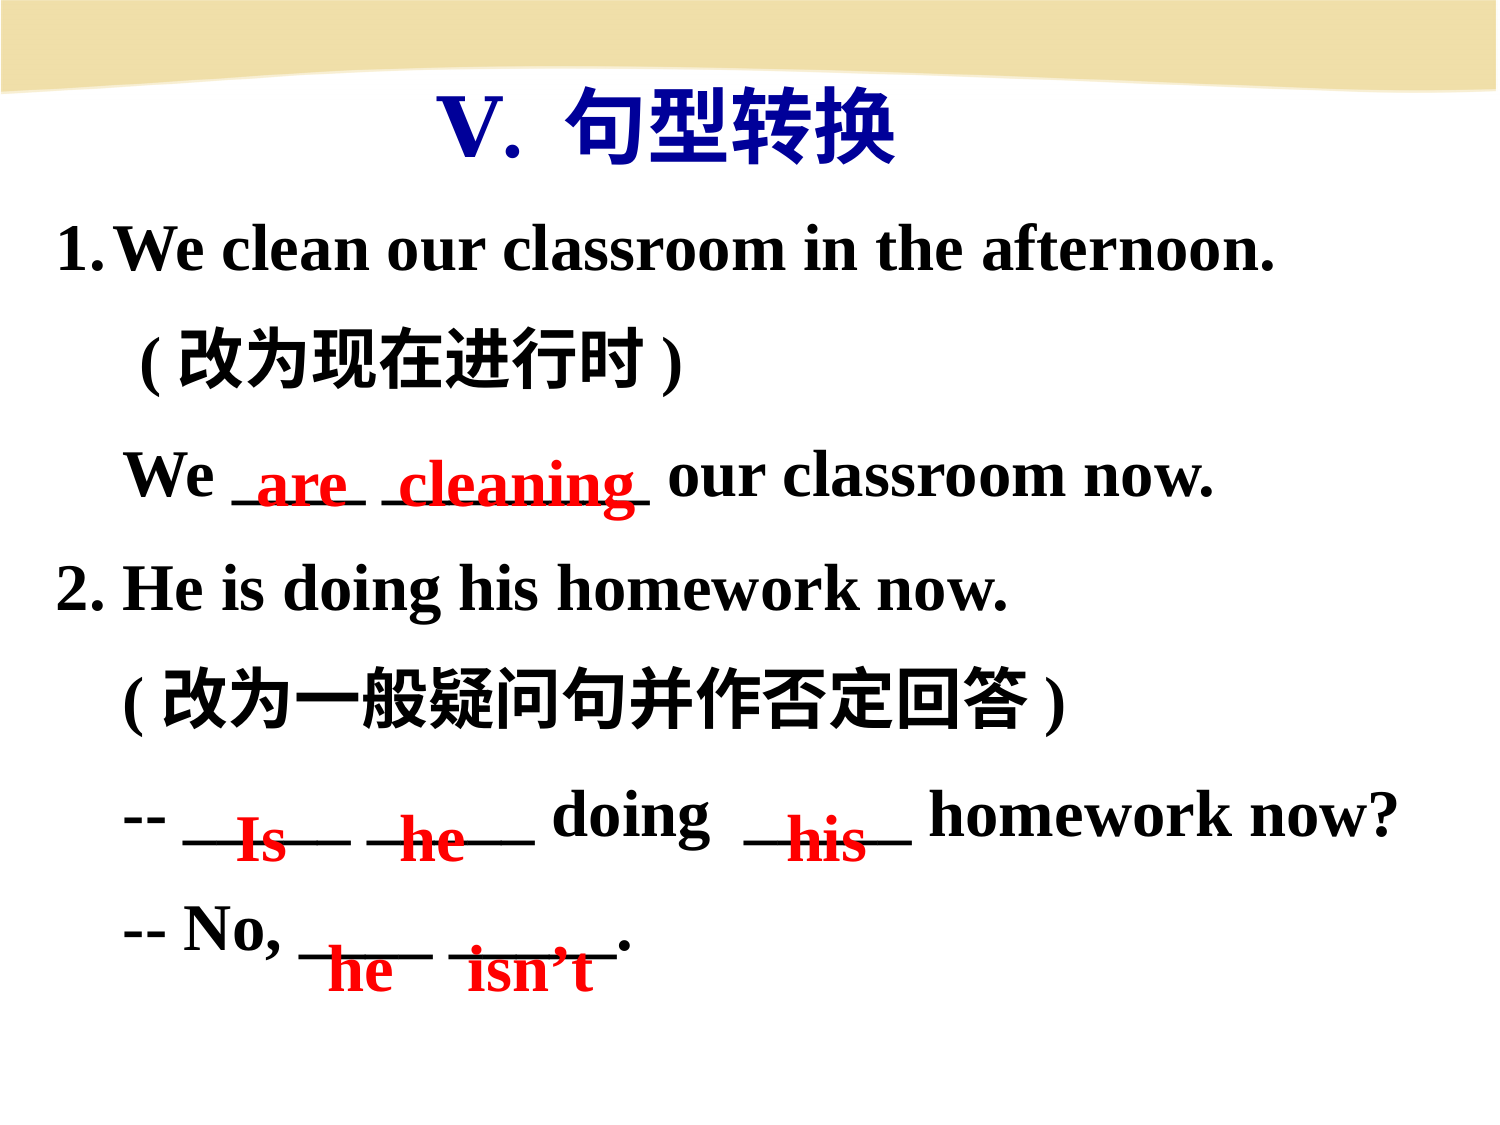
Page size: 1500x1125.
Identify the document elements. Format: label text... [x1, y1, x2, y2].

text_box Is he [183, 786, 550, 942]
text_box We clean our classroom in the afternoon. (改为现在进行时) We ____ ________ our classroom now. 2. He is doing his homework now. (改为一般疑问句并作否定回答) -- _____ _____ doing _____ homework now? -- No, ____ _____. [41, 196, 1436, 1028]
picture [0, 0, 1500, 100]
text_box Ⅴ. 句型转换 [407, 66, 928, 185]
text_box he isn’t [312, 916, 620, 1012]
text_box his [726, 786, 928, 882]
text_box are cleaning [242, 432, 668, 528]
text_box [183, 326, 420, 402]
